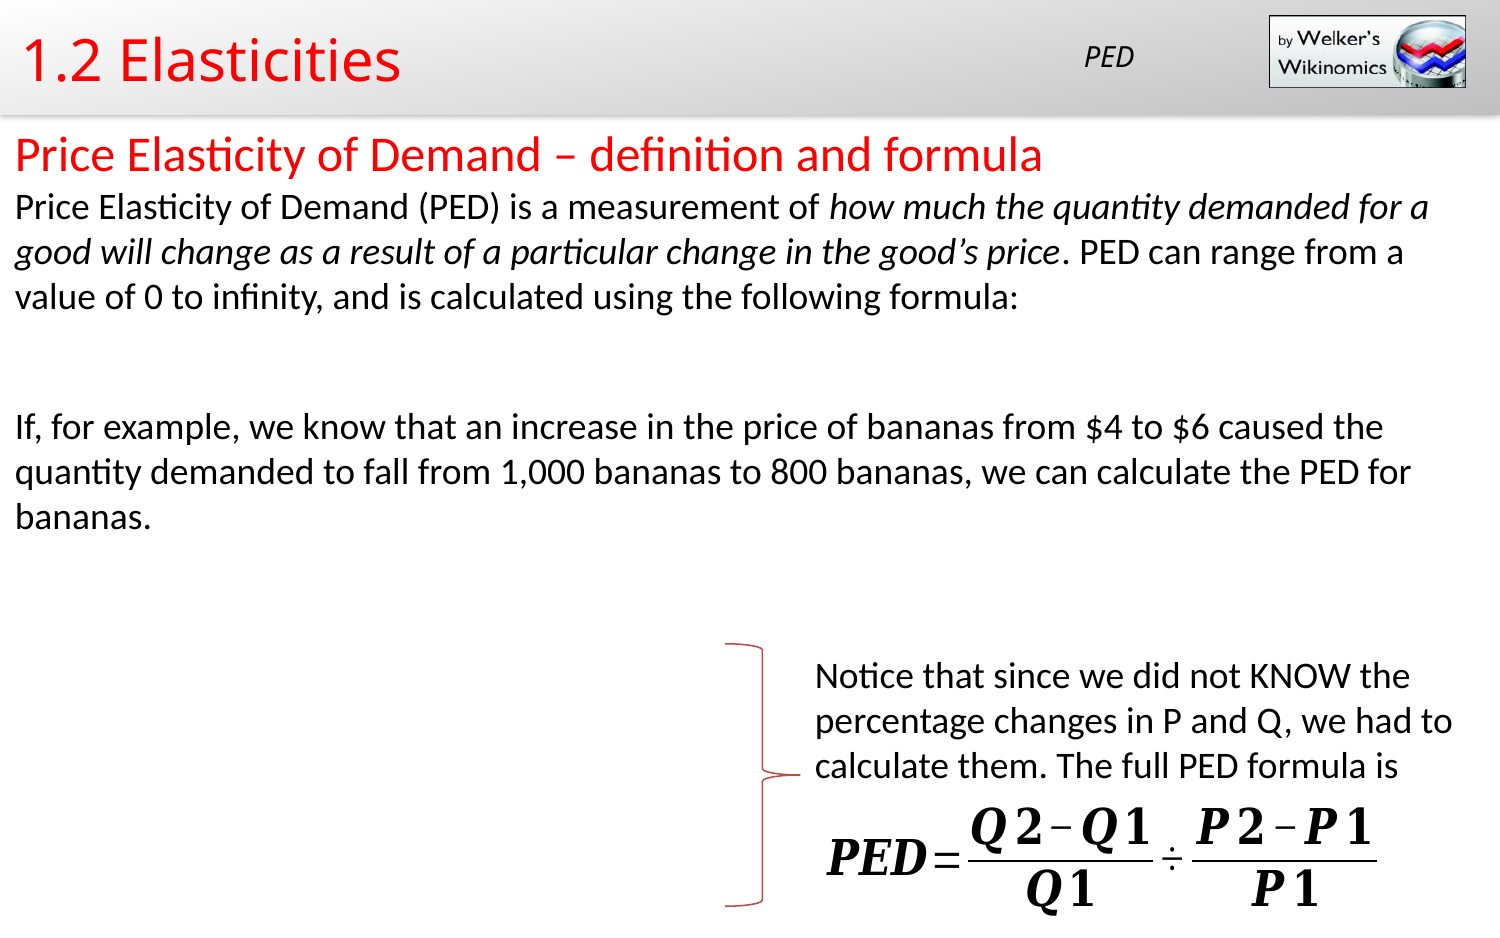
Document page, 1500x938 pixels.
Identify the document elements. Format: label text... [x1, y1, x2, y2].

text_box [724, 642, 800, 908]
text_box Notice that since we did not KNOW the percentage changes in P and Q, we had to calculate them. The full PED formula is [800, 643, 1500, 794]
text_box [0, 0, 1500, 115]
